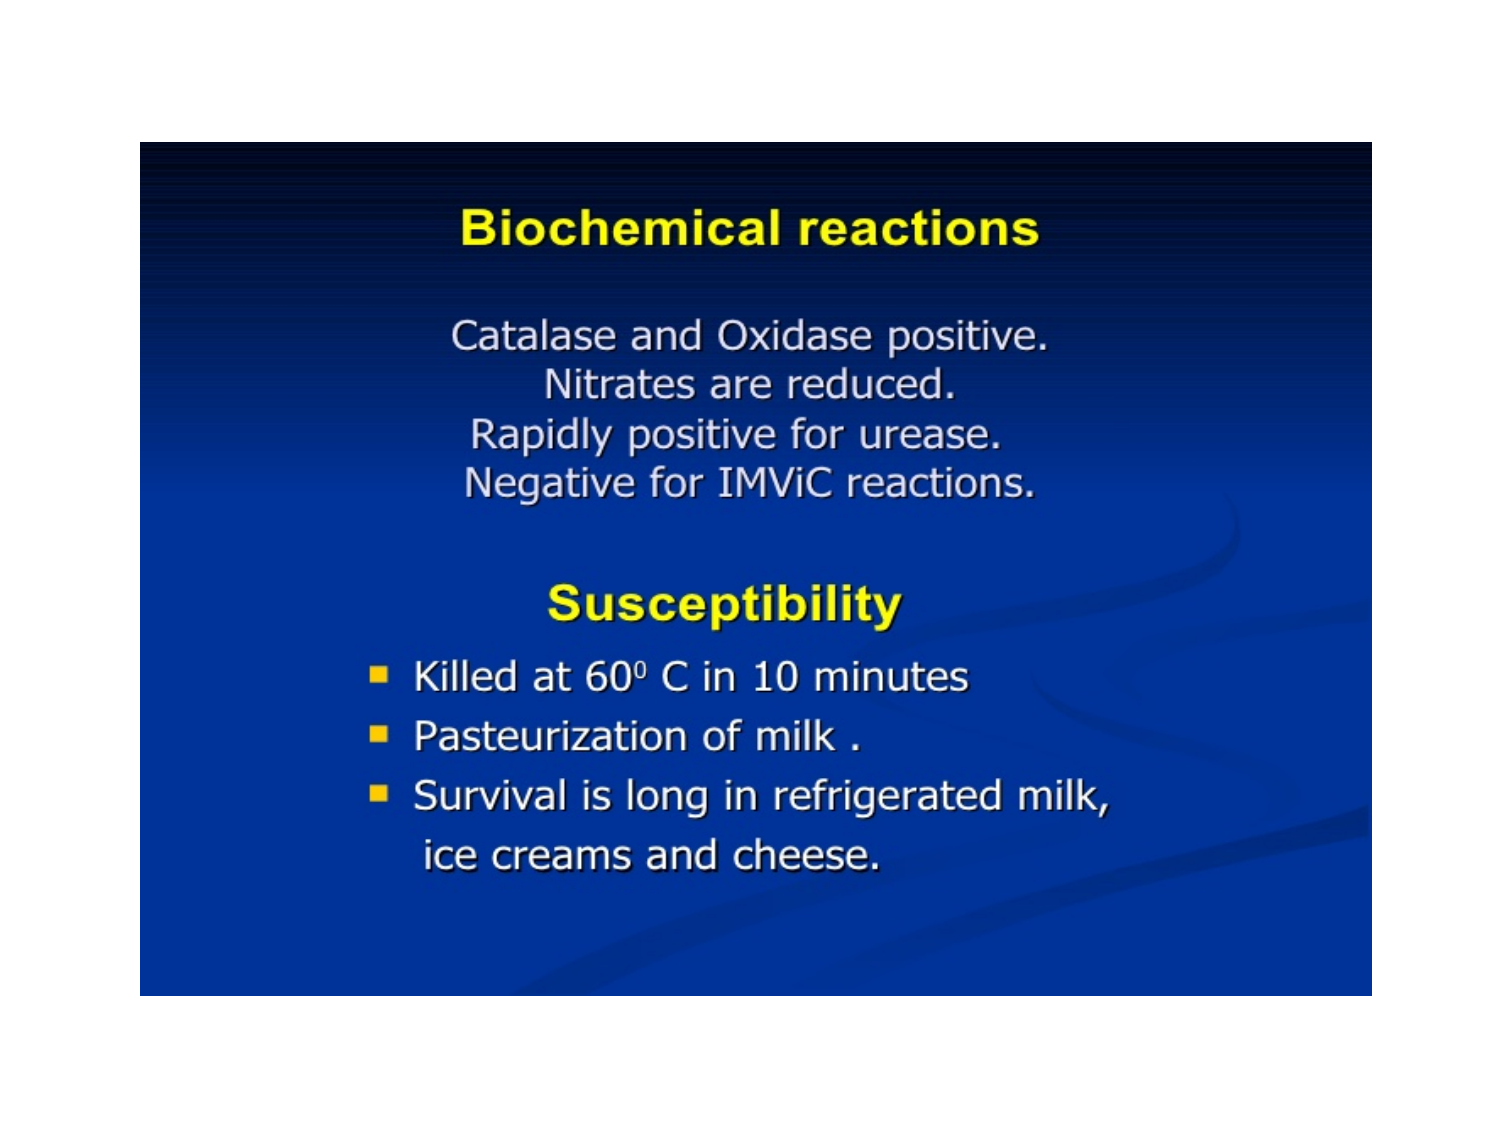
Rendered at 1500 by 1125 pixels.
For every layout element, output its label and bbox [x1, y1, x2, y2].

picture [140, 142, 1372, 997]
